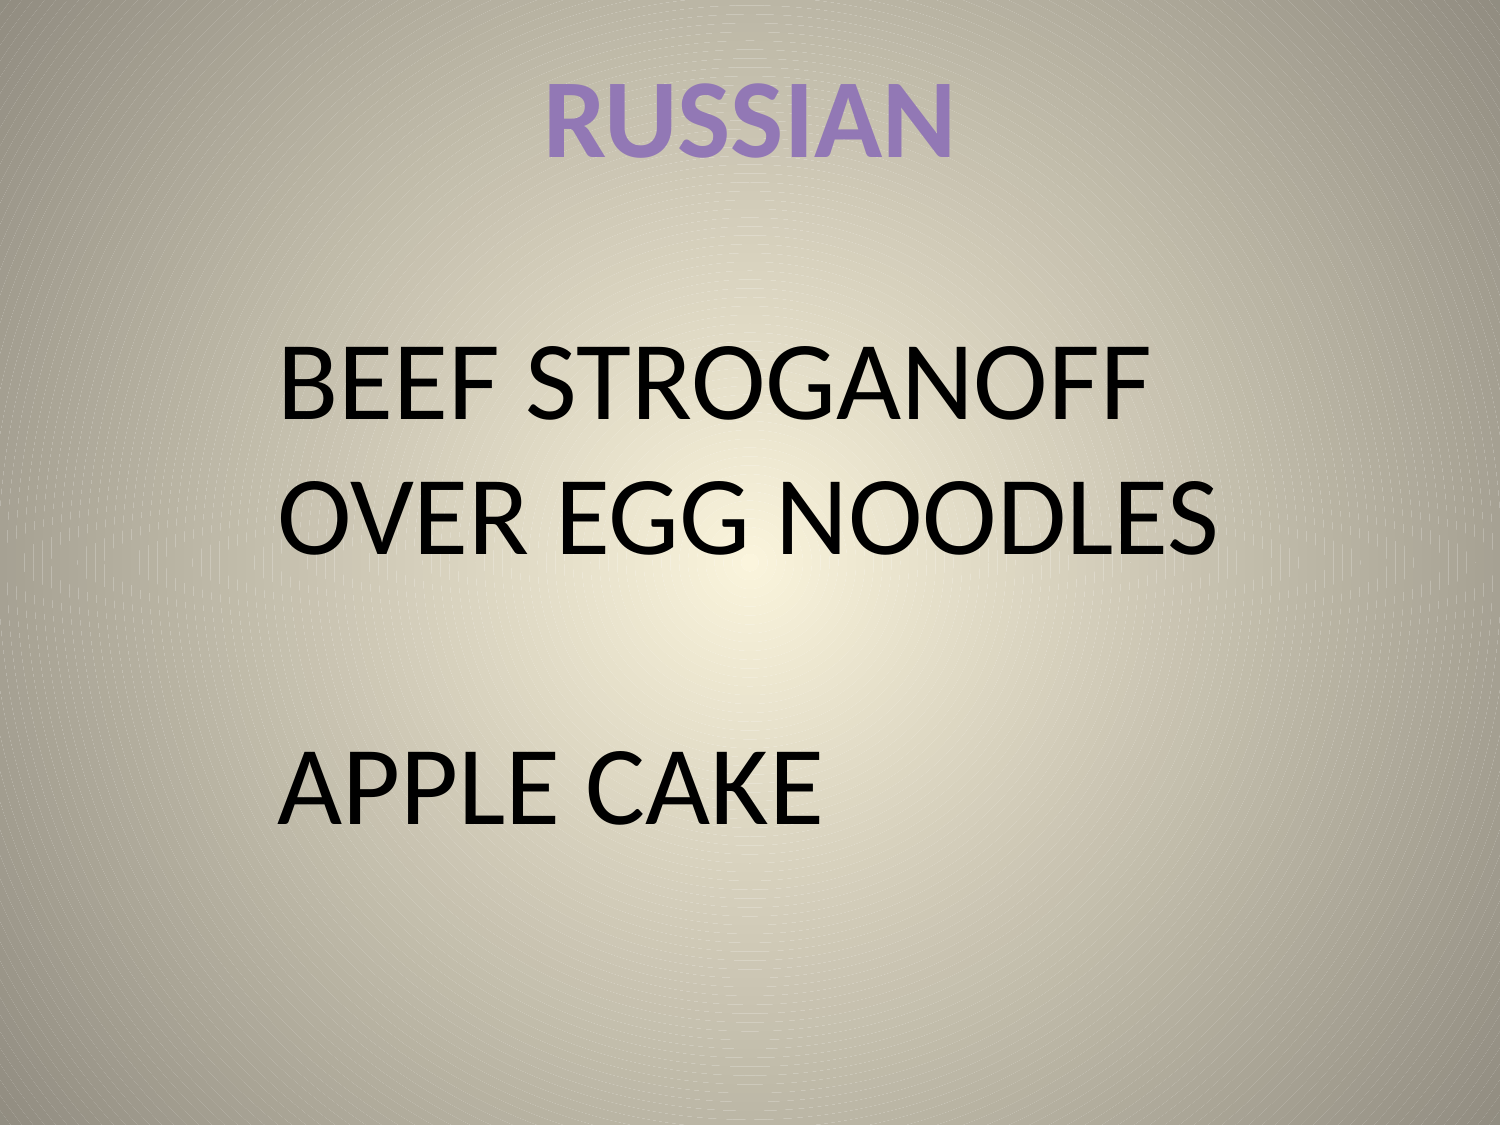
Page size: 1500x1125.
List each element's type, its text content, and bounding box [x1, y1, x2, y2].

text_box BEEF STROGANOFF OVER EGG NOODLES APPLE CAKE [262, 299, 1288, 855]
text_box RUSSIAN [525, 37, 975, 188]
